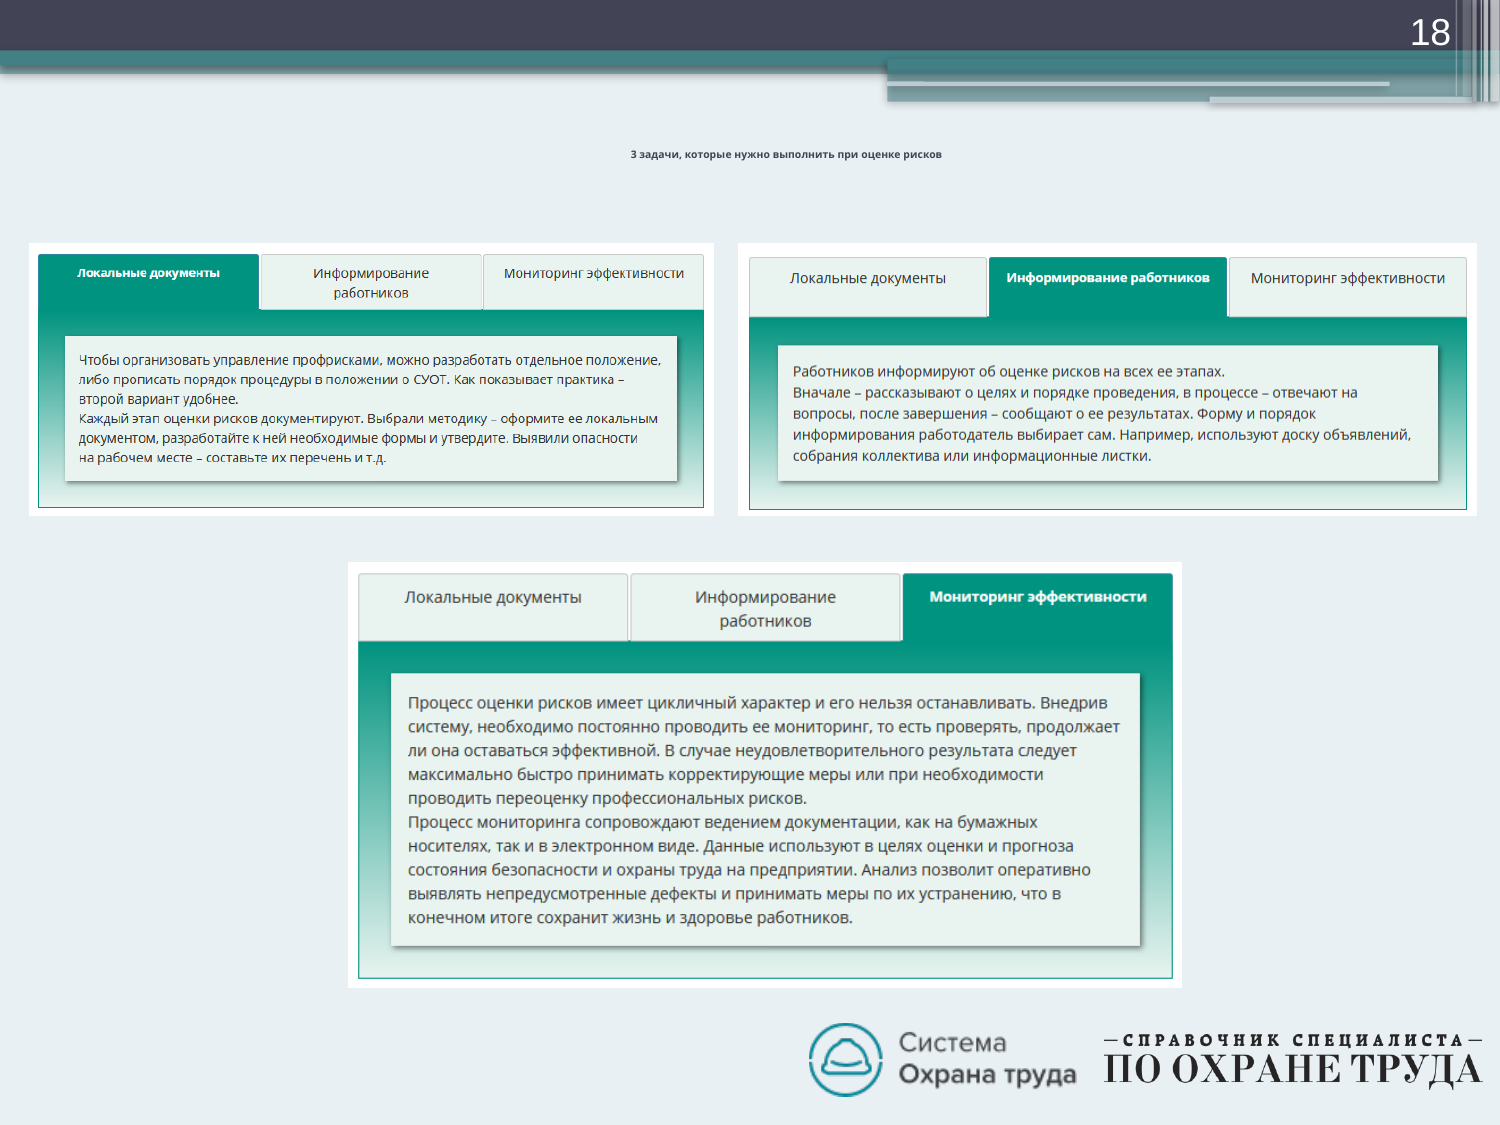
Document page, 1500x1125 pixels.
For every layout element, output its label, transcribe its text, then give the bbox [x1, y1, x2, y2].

picture [1104, 1034, 1483, 1091]
picture [348, 562, 1183, 988]
picture [29, 243, 714, 516]
picture [737, 243, 1477, 516]
picture [808, 1022, 1077, 1097]
slide_number 18 [1341, 0, 1466, 61]
title 3 задачи, которые нужно выполнить при оценке рисков [112, 125, 1463, 197]
